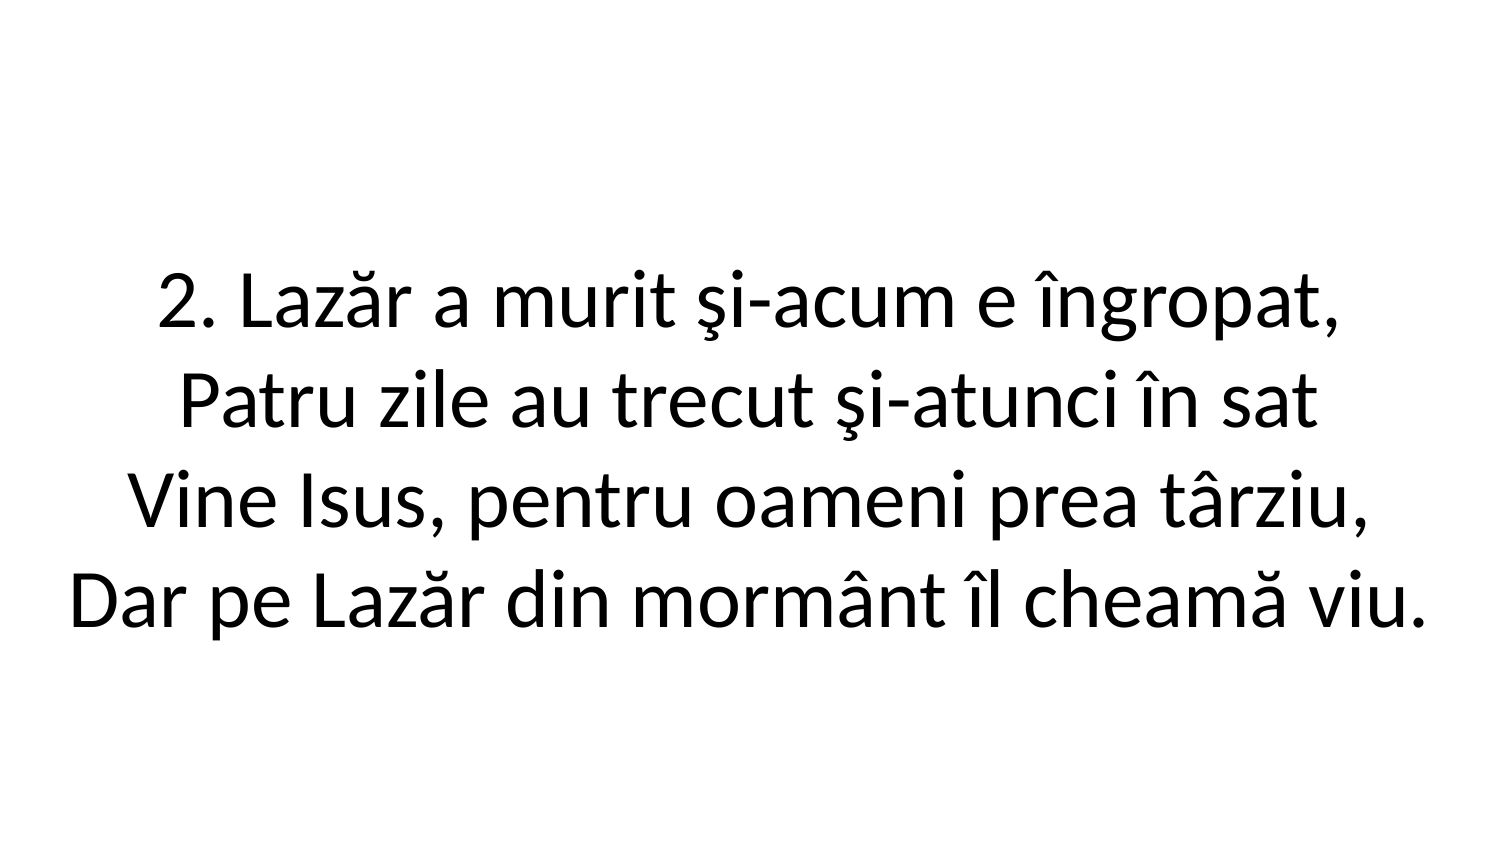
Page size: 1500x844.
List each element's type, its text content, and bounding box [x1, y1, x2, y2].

text_box 2. Lazăr a murit şi-acum e îngropat, Patru zile au trecut şi-atunci în sat Vine Isus, pentru oameni prea târziu, Dar pe Lazăr din mormânt îl cheamă viu. [53, 192, 1446, 652]
